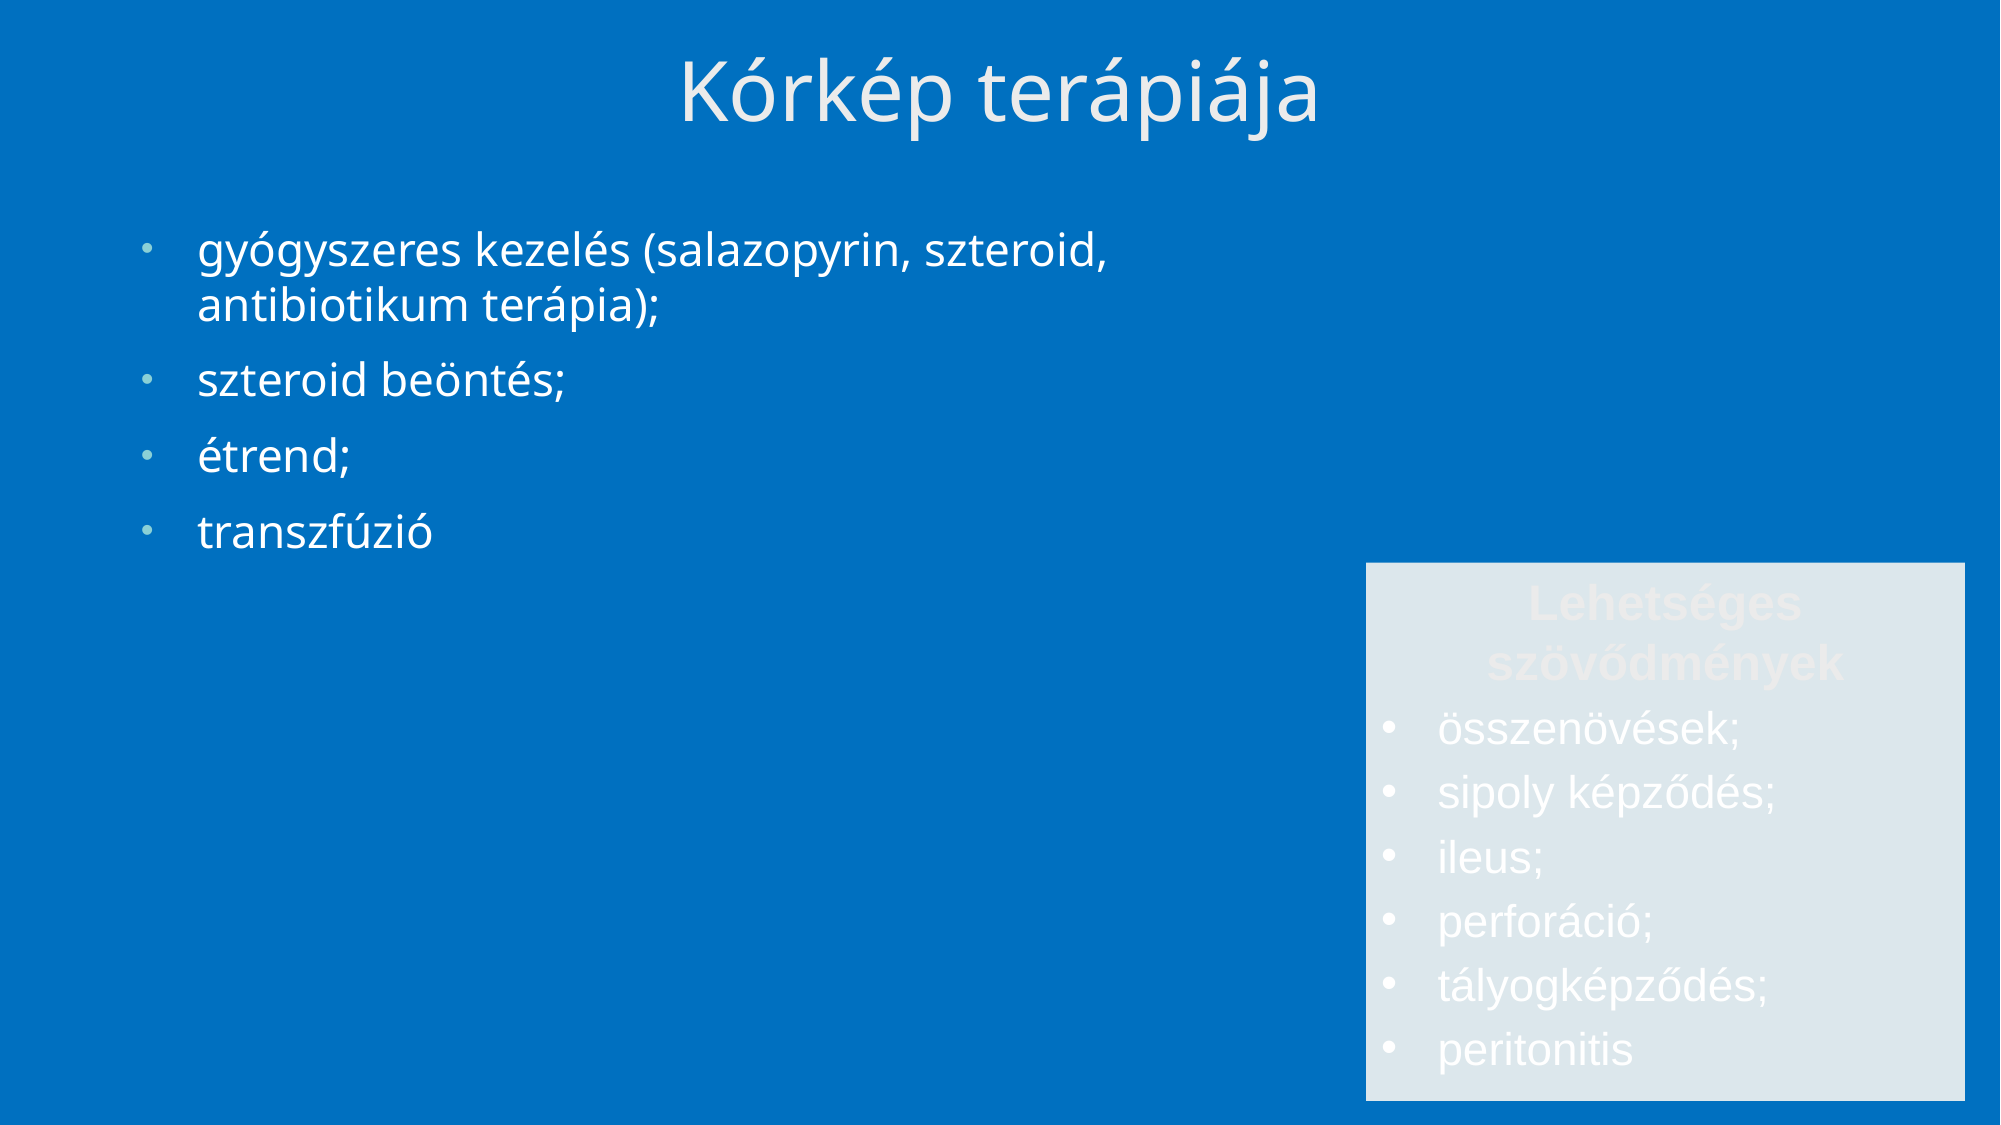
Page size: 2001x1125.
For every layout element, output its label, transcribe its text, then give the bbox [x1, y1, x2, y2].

title Kórkép terápiája [295, 30, 1705, 142]
list gyógyszeres kezelés (salazopyrin, szteroid, antibiotikum terápia); szteroid beöntés; étrend; transzfúzió [125, 213, 1367, 1023]
text_box Lehetséges szövődmények összenövések; sipoly képződés; ileus; perforáció; tályogképződés; peritonitis [1366, 562, 1965, 1101]
